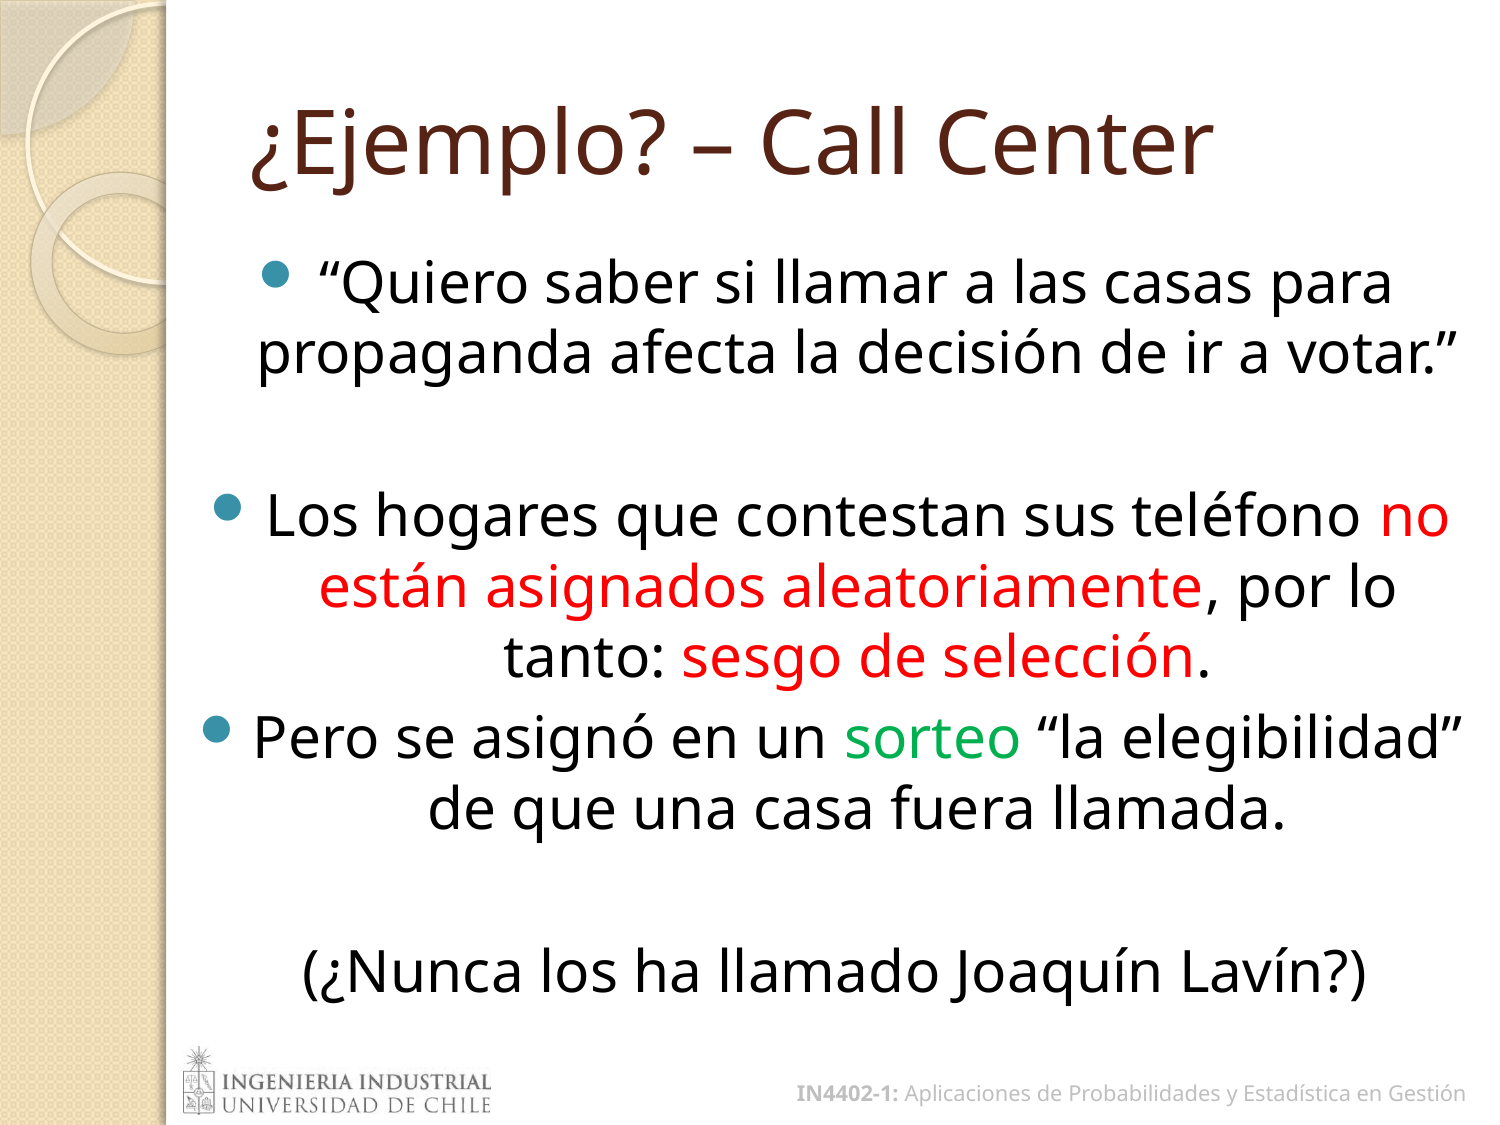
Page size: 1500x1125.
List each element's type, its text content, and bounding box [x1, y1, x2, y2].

list “Quiero saber si llamar a las casas para propaganda afecta la decisión de ir a votar.” Los hogares que contestan sus teléfono no están asignados aleatoriamente, por lo tanto: sesgo de selección. Pero se asignó en un sorteo “la elegibilidad” de que una casa fuera llamada. (¿Nunca los ha llamado Joaquín Lavín?) [159, 237, 1500, 1025]
title ¿Ejemplo? – Call Center [235, 45, 1466, 233]
picture [183, 1046, 491, 1115]
